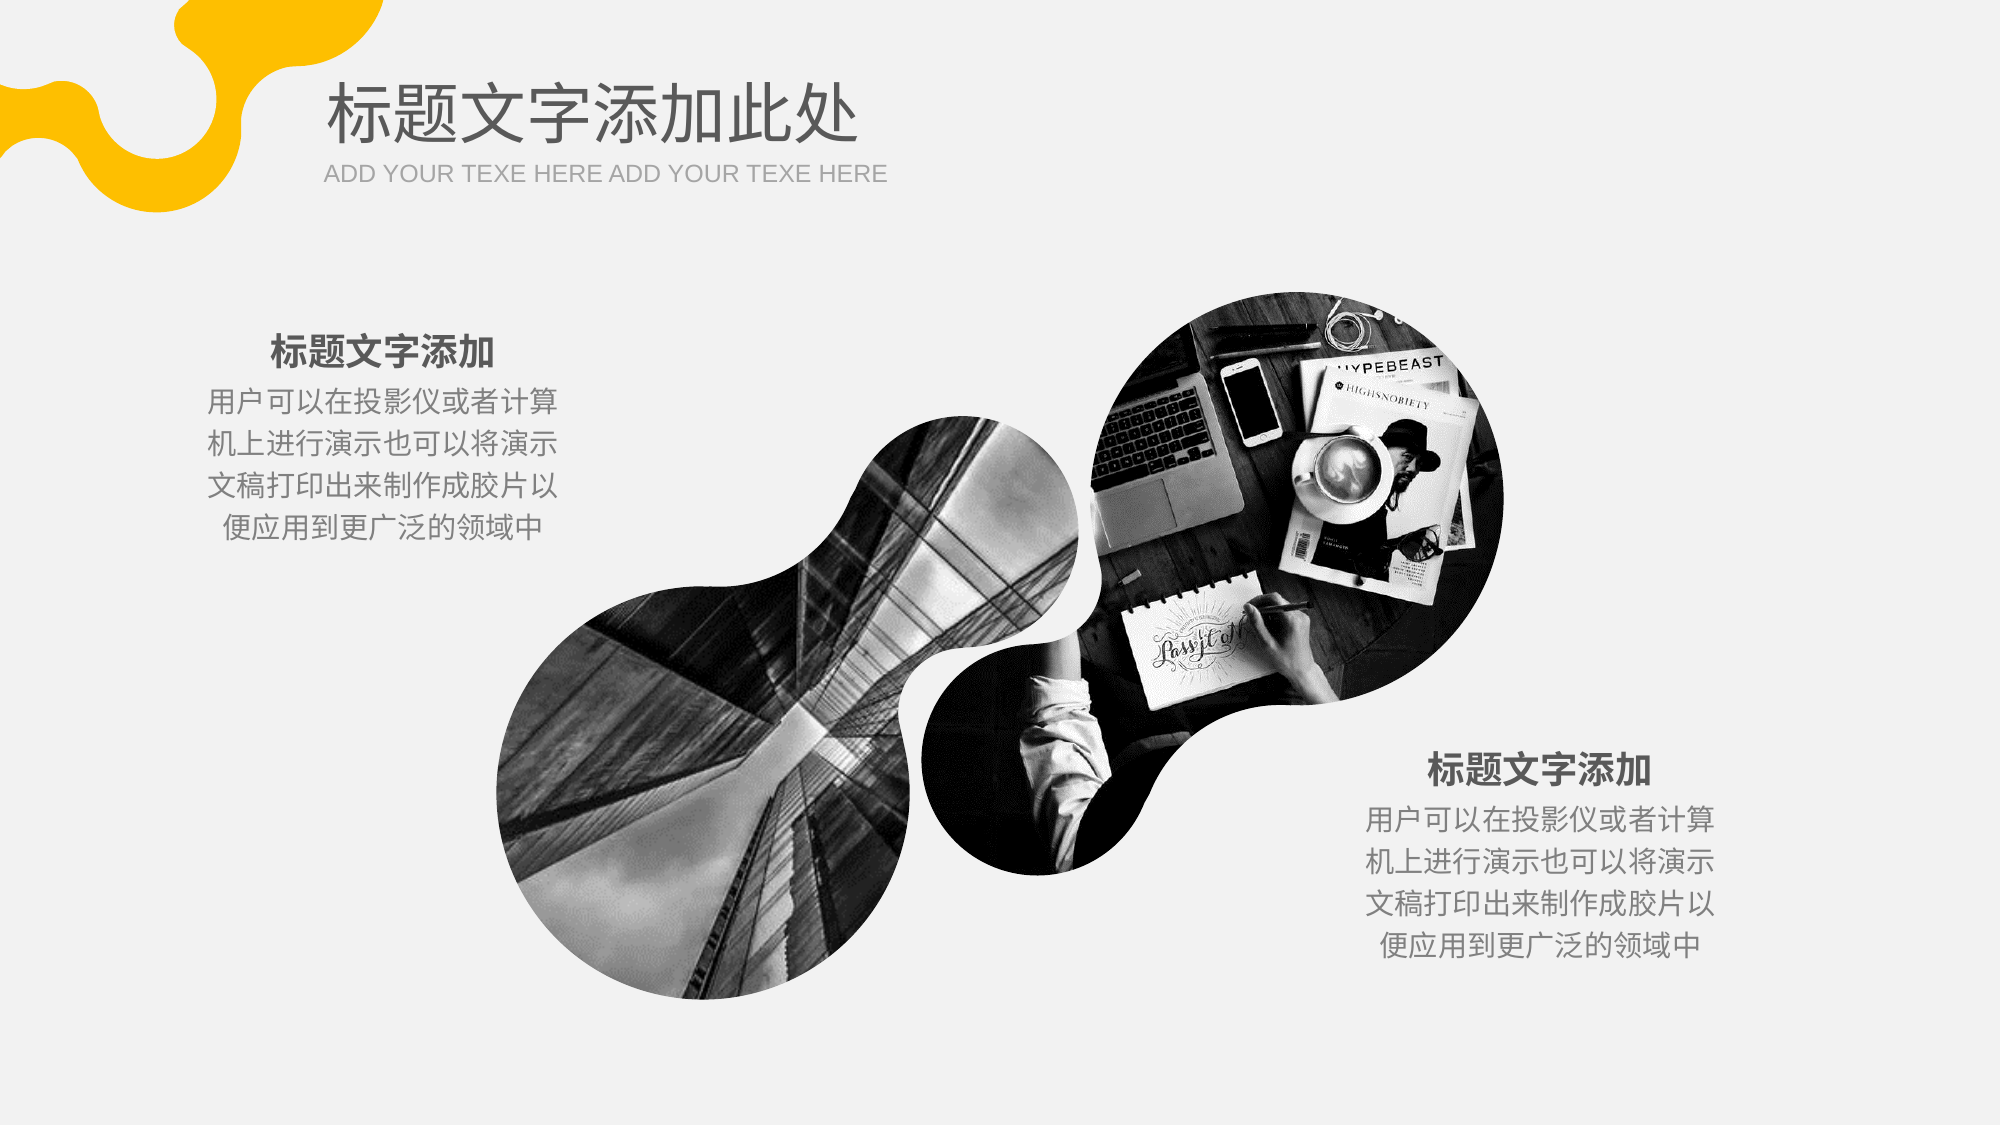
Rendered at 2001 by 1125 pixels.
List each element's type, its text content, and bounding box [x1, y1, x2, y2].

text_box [1337, 729, 1744, 972]
text_box ADD YOUR TEXE HERE ADD YOUR TEXE HERE [308, 150, 931, 196]
text_box [0, 0, 218, 160]
text_box [0, 0, 385, 214]
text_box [180, 311, 587, 555]
picture [496, 292, 1504, 1000]
text_box 标题文字添加此处 [311, 64, 875, 150]
